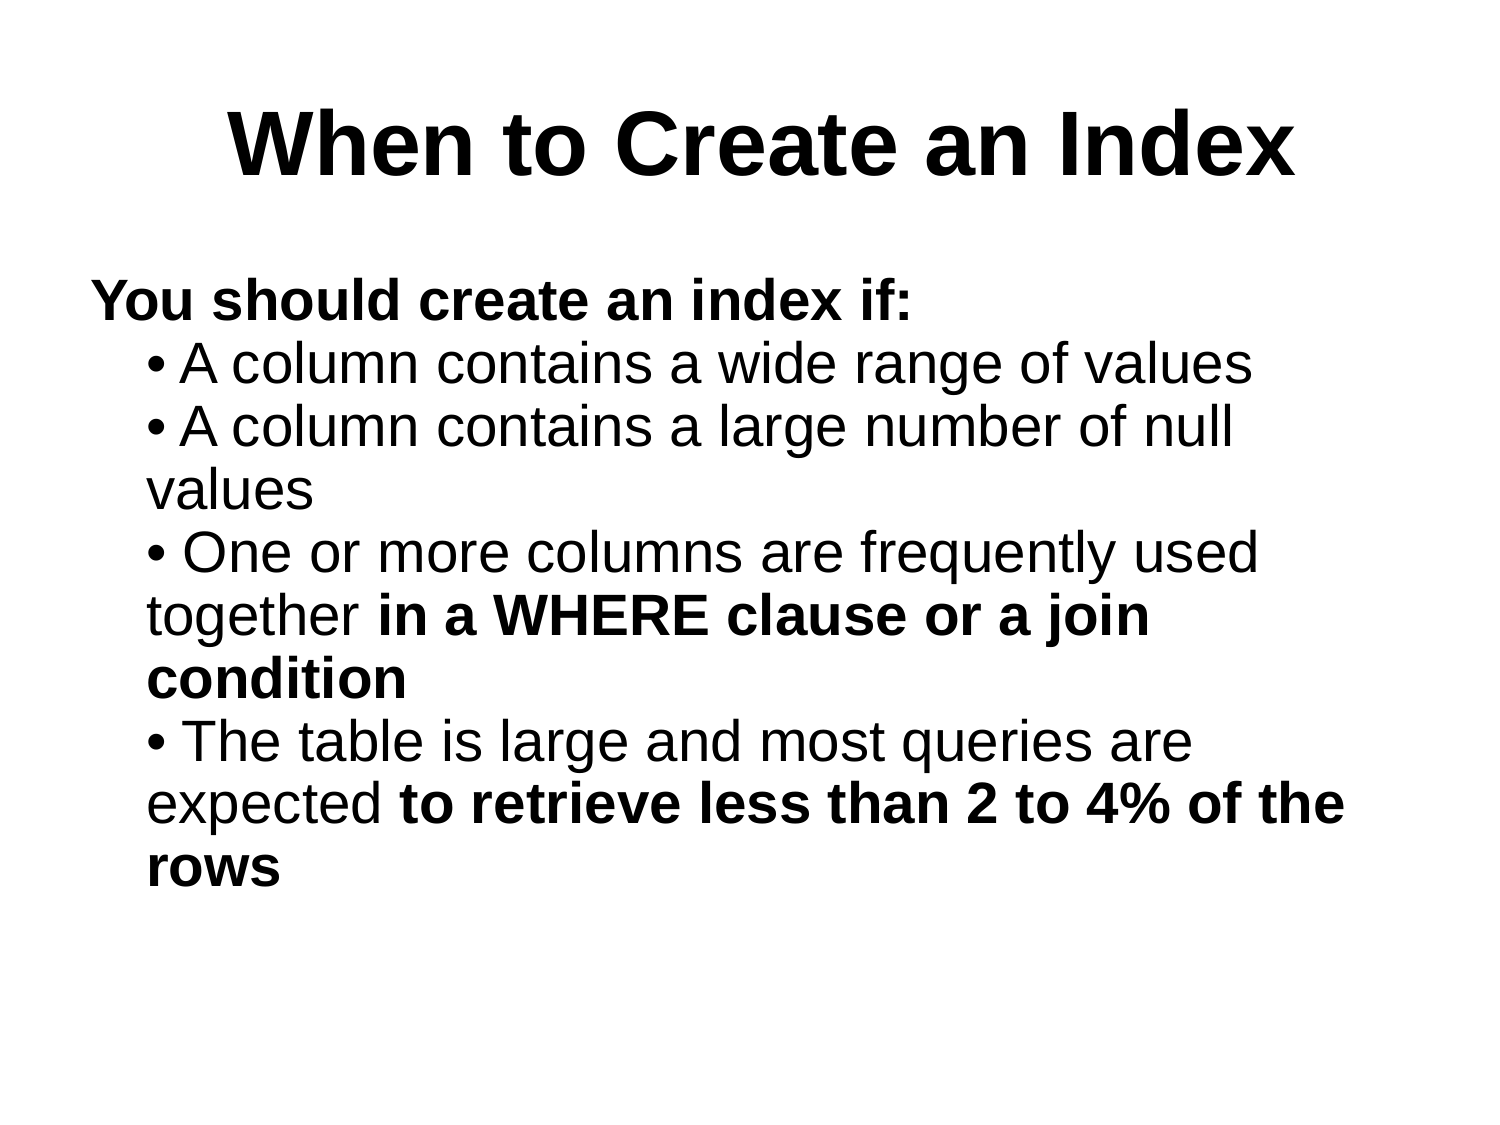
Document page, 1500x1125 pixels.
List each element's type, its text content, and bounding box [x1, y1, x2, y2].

title When to Create an Index [74, 44, 1426, 233]
list You should create an index if: • A column contains a wide range of values • A column contains a large number of null values • One or more columns are frequently used together in a WHERE clause or a join condition • The table is large and most queries are expected to retrieve less than 2 to 4% of the rows [74, 262, 1426, 1006]
